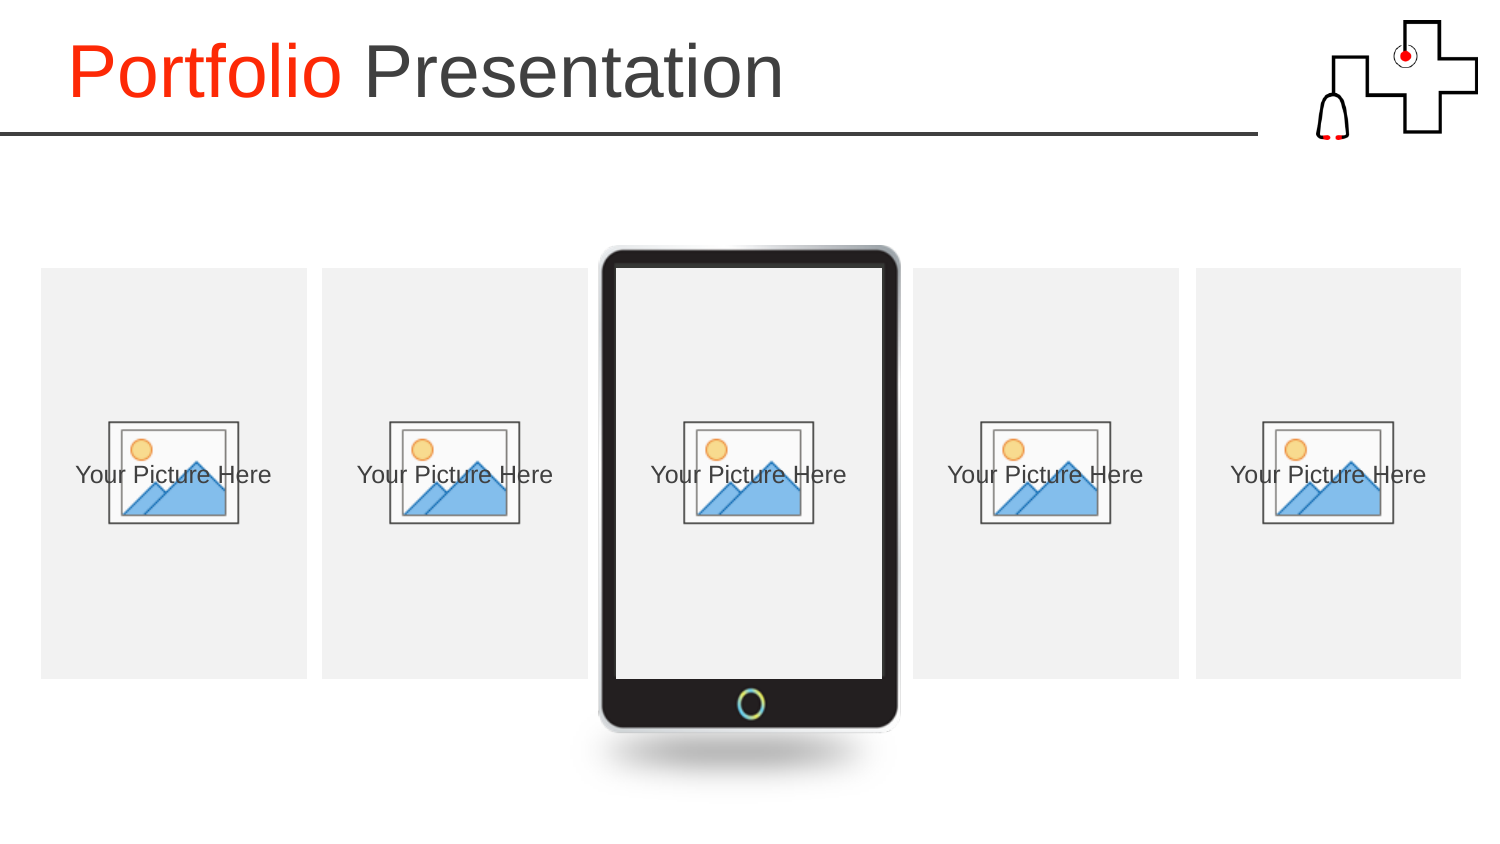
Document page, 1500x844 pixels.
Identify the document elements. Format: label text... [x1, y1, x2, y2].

list Portfolio Presentation [53, 20, 1258, 115]
picture [321, 245, 1179, 804]
picture [1195, 267, 1462, 679]
picture [40, 267, 307, 679]
picture [1316, 20, 1478, 140]
